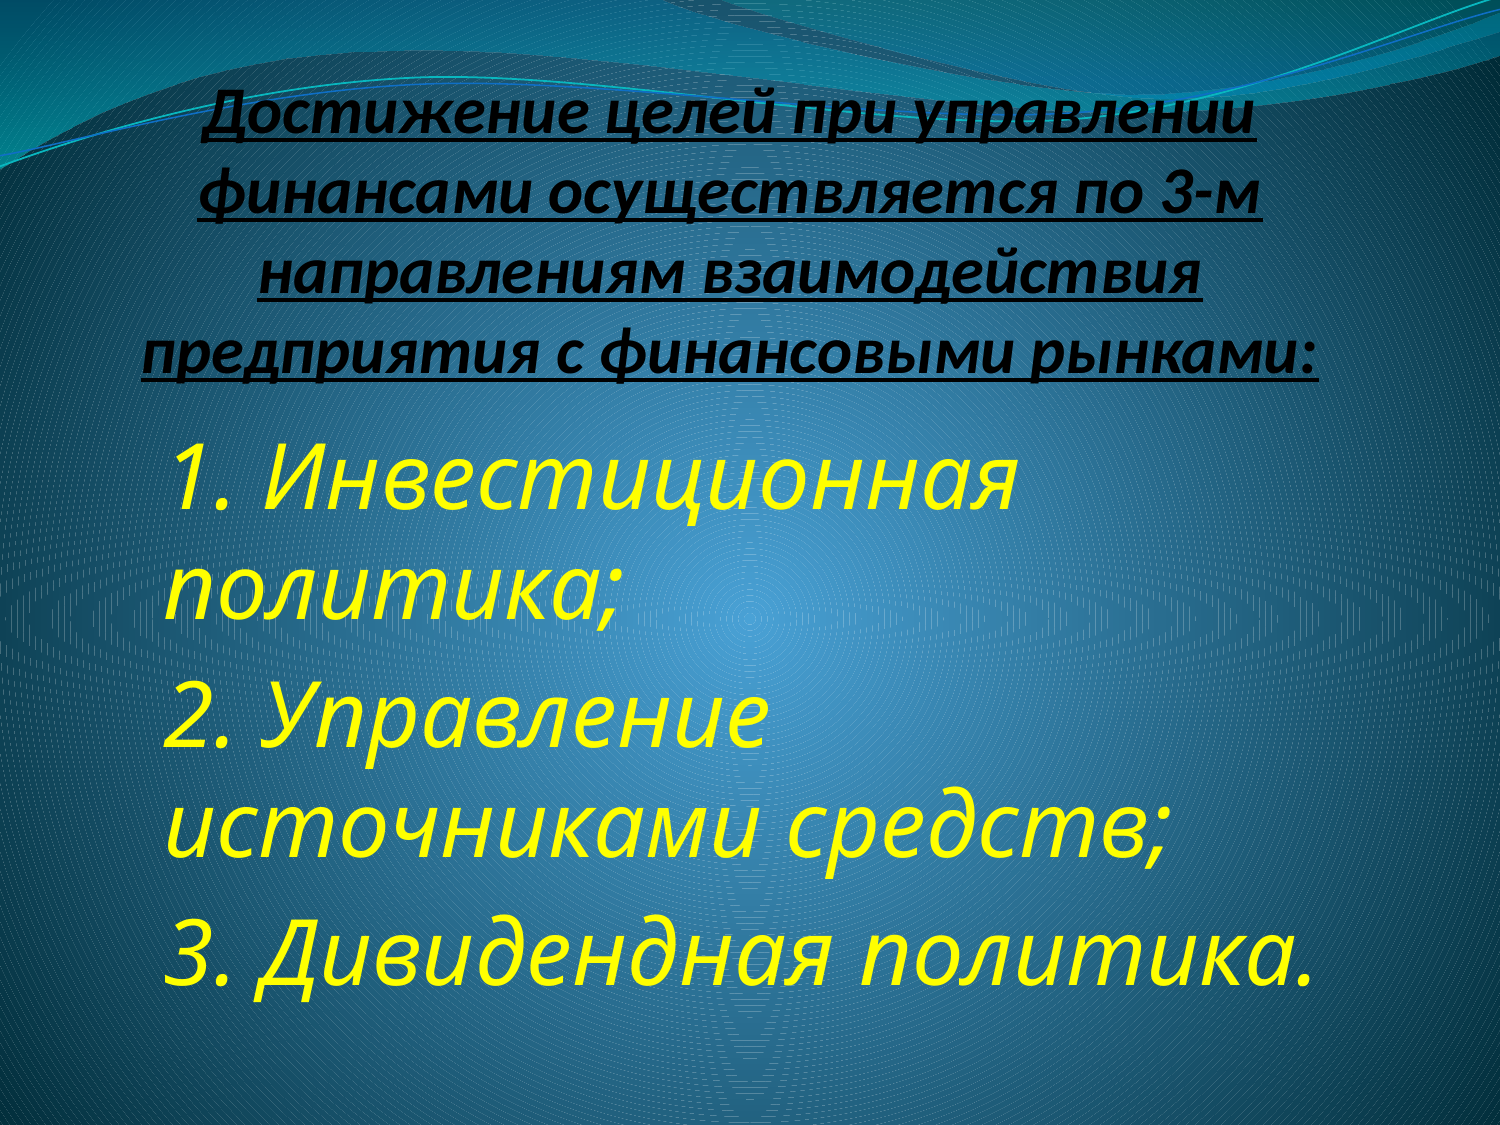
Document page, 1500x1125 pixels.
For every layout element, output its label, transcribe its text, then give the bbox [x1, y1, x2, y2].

title Достижение целей при управлении финансами осуществляется по 3-м направлениям взаимодействия предприятия с финансовыми рынками: [87, 93, 1376, 387]
subtitle 1. Инвестиционная политика; 2. Управление источниками средств; 3. Дивидендная политика. [163, 409, 1337, 1055]
